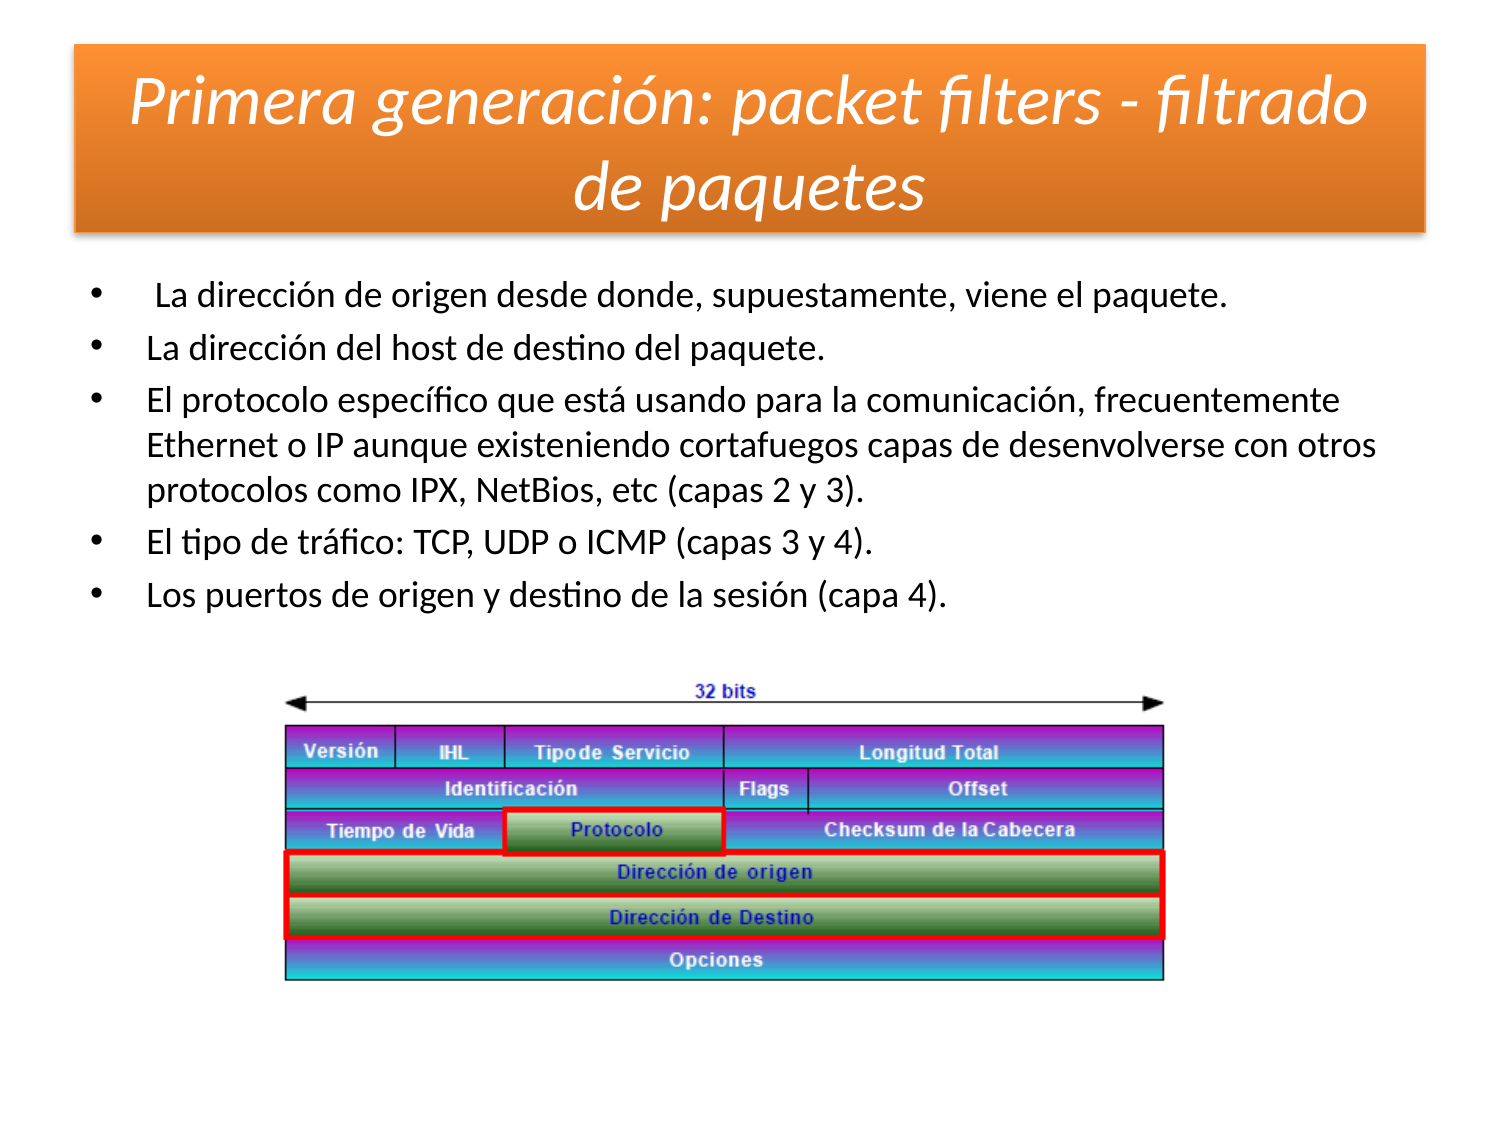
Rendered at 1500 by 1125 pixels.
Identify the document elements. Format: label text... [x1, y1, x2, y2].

picture [257, 667, 1191, 992]
title Primera generación: packet filters - filtrado de paquetes [74, 44, 1426, 233]
list La dirección de origen desde donde, supuestamente, viene el paquete. La dirección del host de destino del paquete. El protocolo específico que está usando para la comunicación, frecuentemente Ethernet o IP aunque existeniendo cortafuegos capas de desenvolverse con otros protocolos como IPX, NetBios, etc (capas 2 y 3). El tipo de tráfico: TCP, UDP o ICMP (capas 3 y 4). Los puertos de origen y destino de la sesión (capa 4). [75, 262, 1425, 1005]
